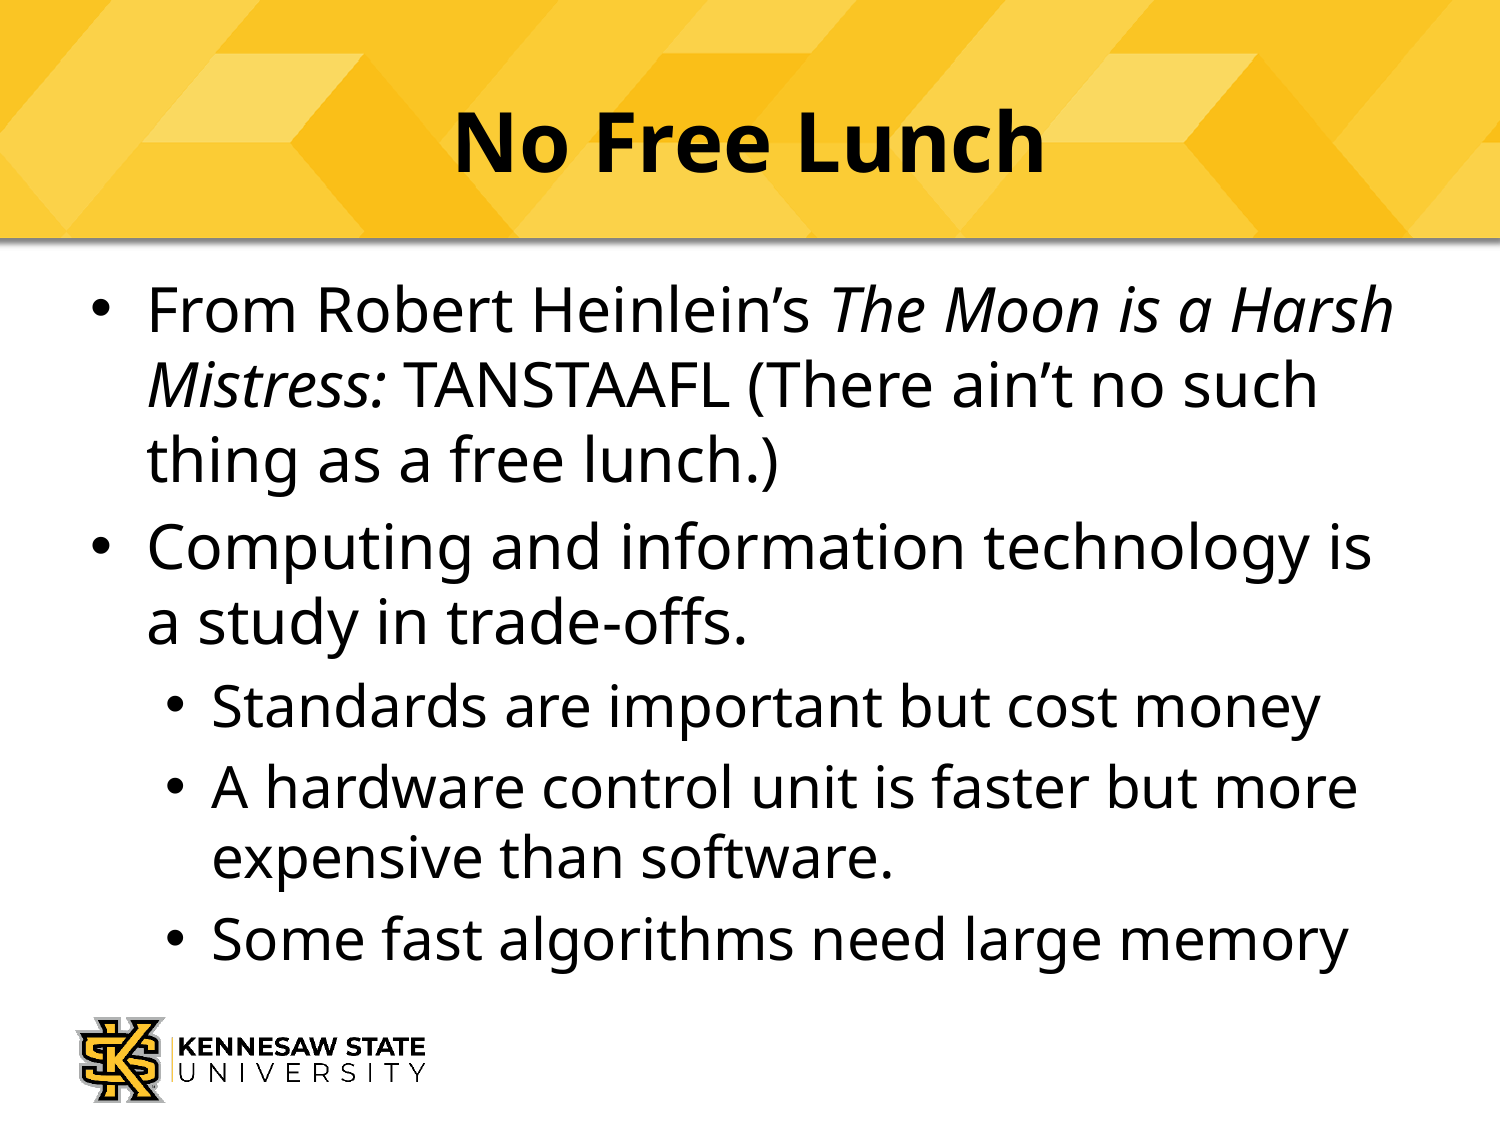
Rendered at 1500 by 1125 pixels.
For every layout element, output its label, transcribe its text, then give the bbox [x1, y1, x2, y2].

list From Robert Heinlein’s The Moon is a Harsh Mistress: TANSTAAFL (There ain’t no such thing as a free lunch.) Computing and information technology is a study in trade-offs. Standards are important but cost money A hardware control unit is faster but more expensive than software. Some fast algorithms need large memory [75, 262, 1425, 1005]
picture [0, 0, 1500, 251]
title No Free Lunch [75, 45, 1425, 233]
picture [75, 1017, 425, 1103]
